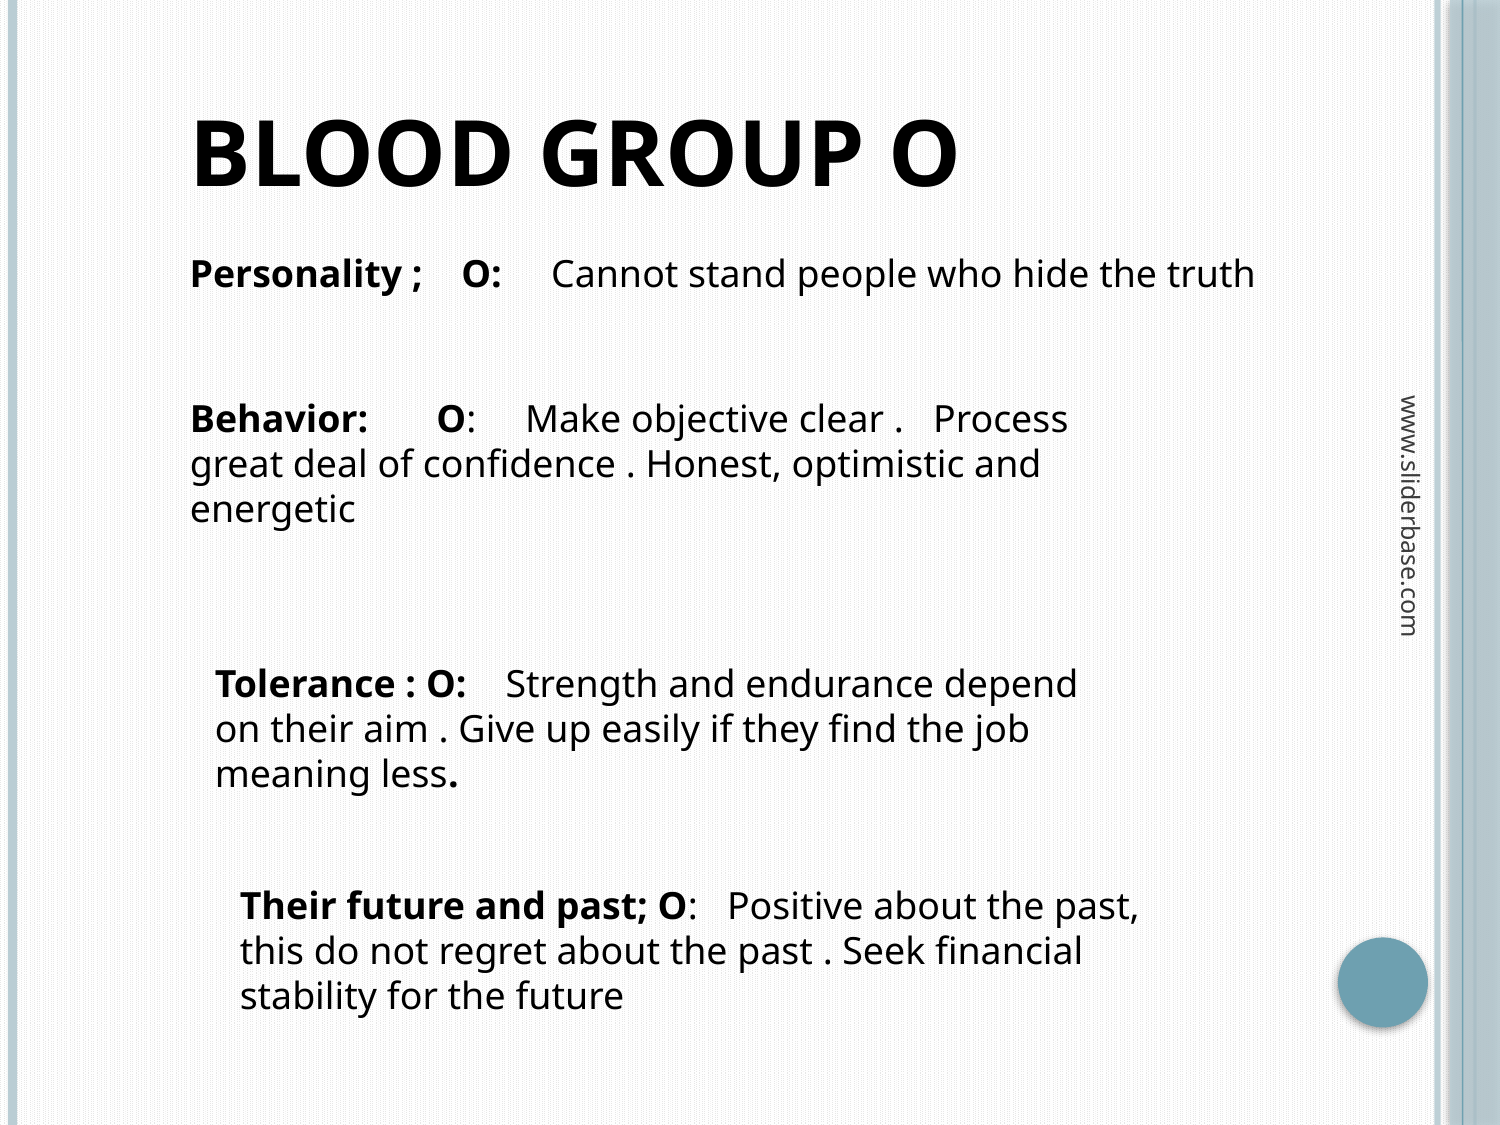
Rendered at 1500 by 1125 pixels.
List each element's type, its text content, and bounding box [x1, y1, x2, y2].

text_box Behavior: O: Make objective clear . Process great deal of confidence . Honest, optimistic and energetic [174, 387, 1175, 538]
text_box Tolerance : O: Strength and endurance depend on their aim . Give up easily if they find the job meaning less. [200, 652, 1125, 803]
text_box [162, 687, 1100, 748]
text_box BLOOD GROUP O Personality ; O: Cannot stand people who hide the truth [174, 87, 1288, 303]
text_box Their future and past; O: Positive about the past, this do not regret about the past . Seek financial stability for the future [225, 874, 1163, 1025]
footer www.sliderbase.com [1379, 380, 1440, 906]
